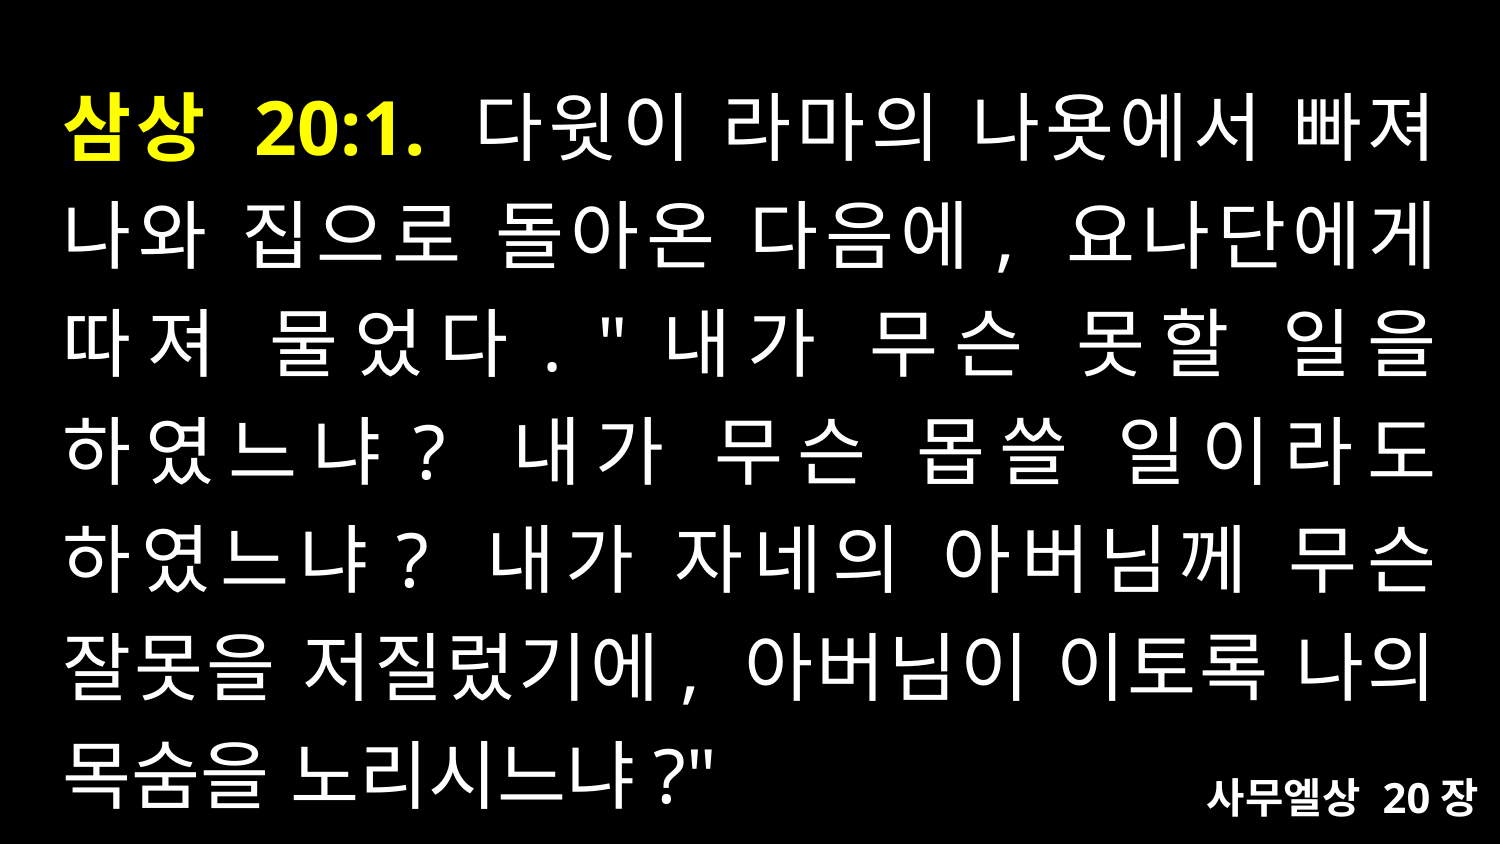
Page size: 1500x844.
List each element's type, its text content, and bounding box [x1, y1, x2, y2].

title 삼상 20:1. 다윗이 라마의 나욧에서 빠져 나와 집으로 돌아온 다음에, 요나단에게 따져 물었다. "내가 무슨 못할 일을 하였느냐? 내가 무슨 몹쓸 일이라도 하였느냐? 내가 자네의 아버님께 무슨 잘못을 저질렀기에, 아버님이 이토록 나의 목숨을 노리시느냐?" [0, 0, 1500, 844]
subtitle 사무엘상 20장 [916, 770, 1500, 844]
